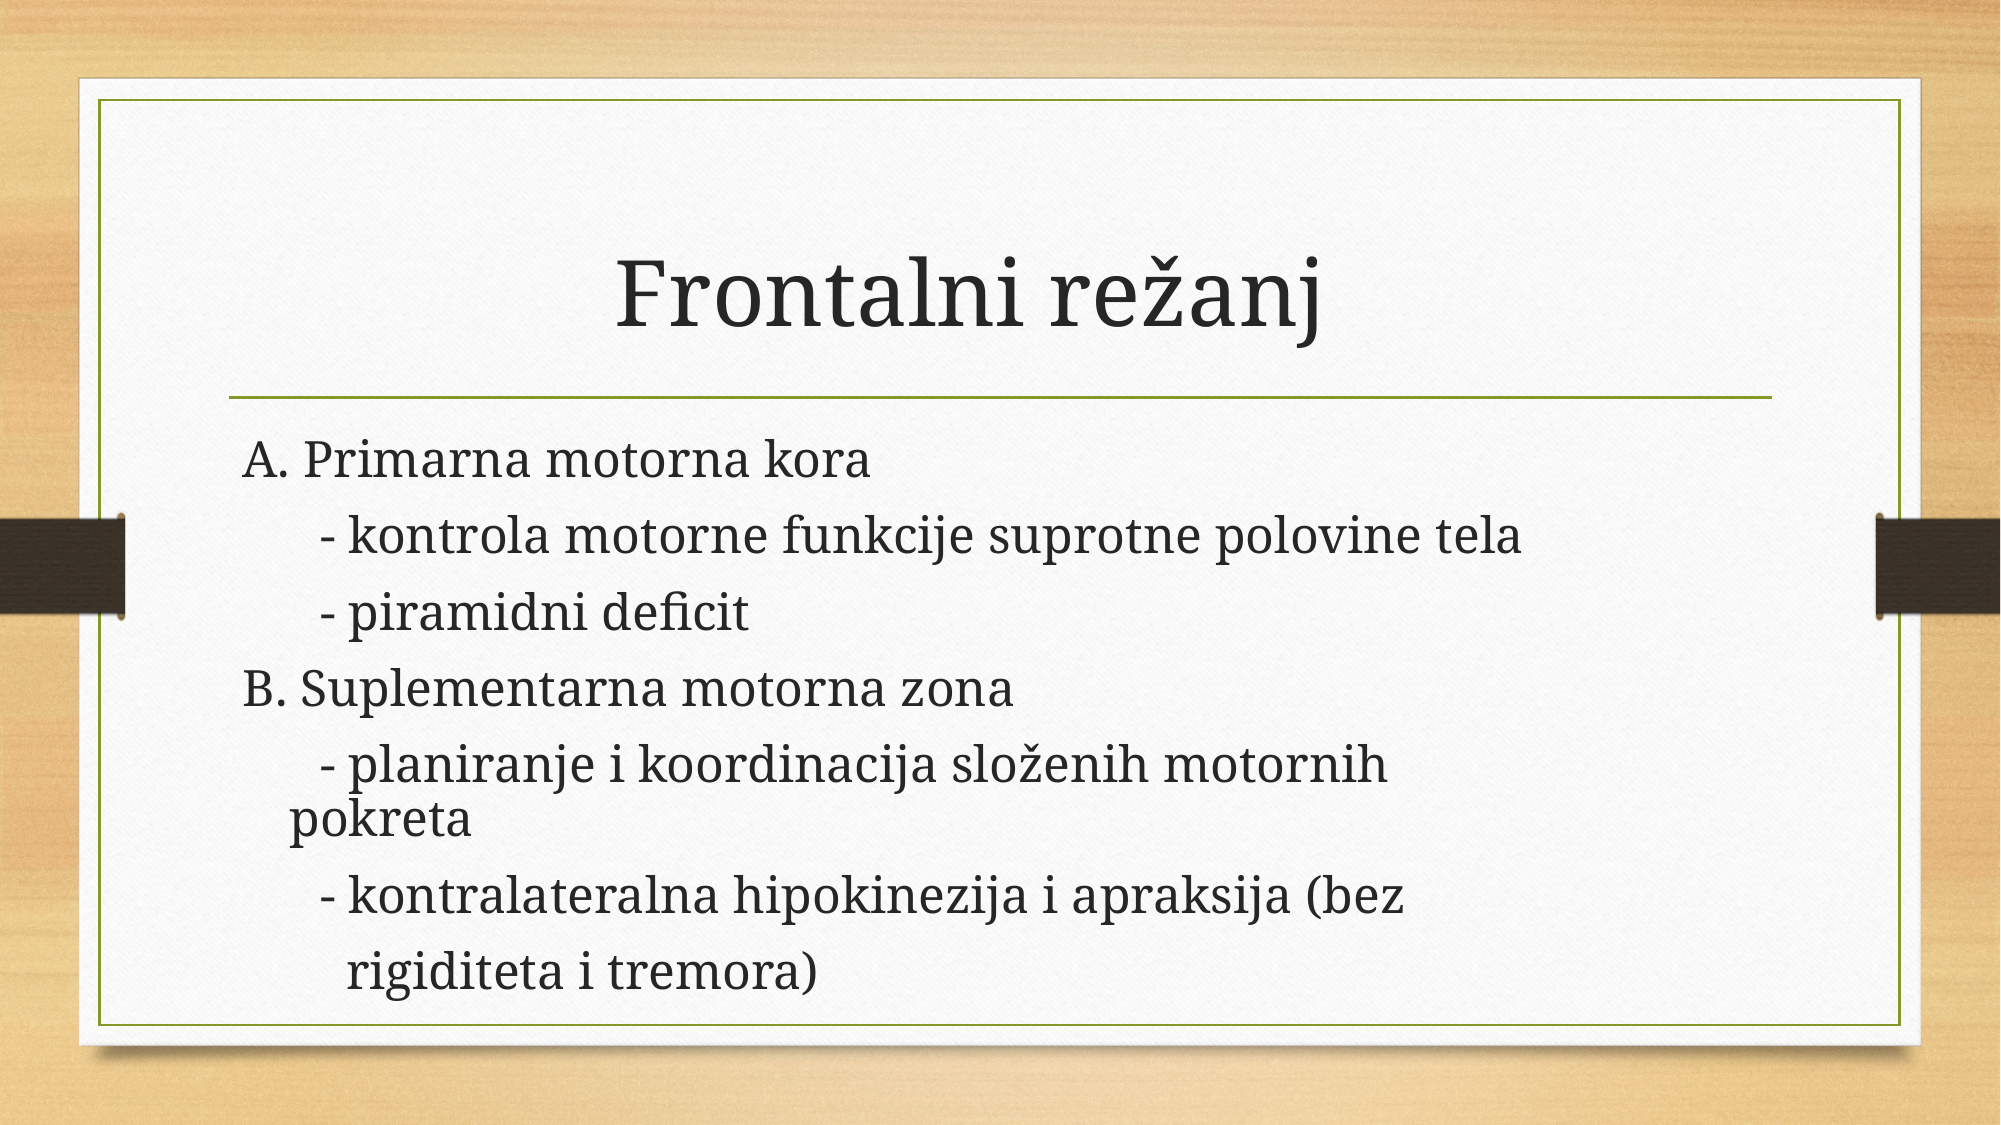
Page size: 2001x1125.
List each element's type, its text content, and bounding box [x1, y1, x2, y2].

list A. Primarna motorna kora - kontrola motorne funkcije suprotne polovine tela - piramidni deficit B. Suplementarna motorna zona - planiranje i koordinacija složenih motornih pokreta - kontralateralna hipokinezija i apraksija (bez rigiditeta i tremora) [227, 426, 1578, 1125]
title Frontalni režanj [295, 208, 1646, 371]
picture [0, 0, 2001, 1125]
